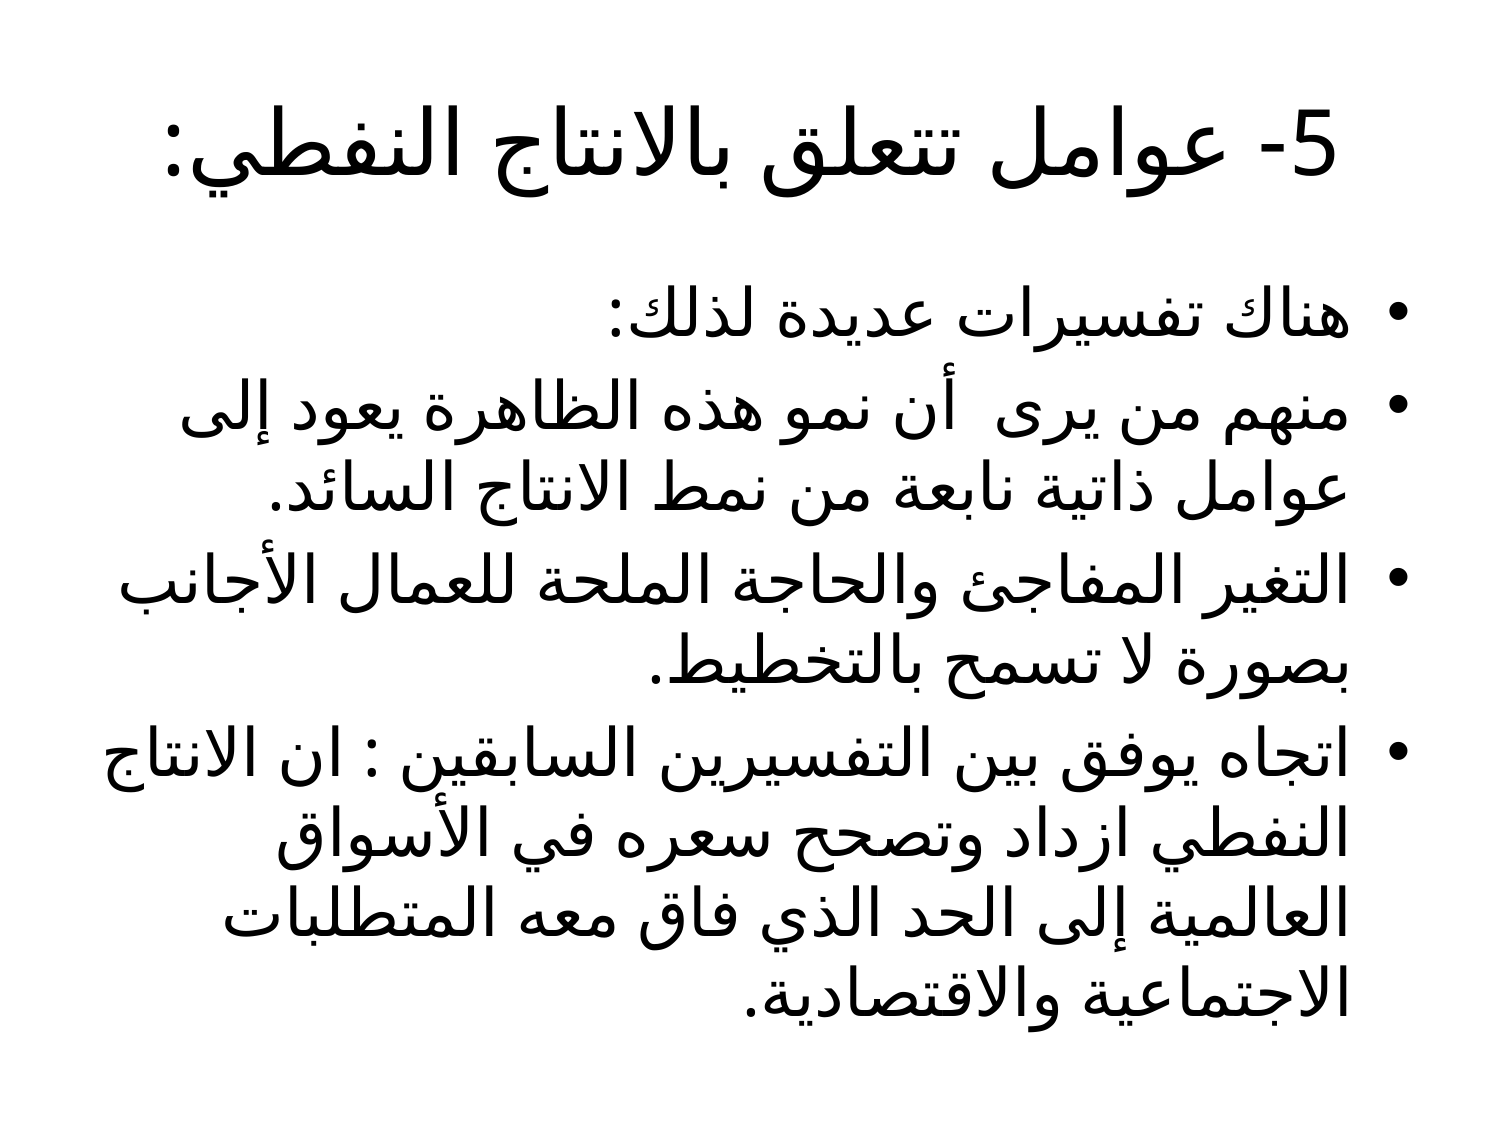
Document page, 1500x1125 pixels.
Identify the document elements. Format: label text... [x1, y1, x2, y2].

list هناك تفسيرات عديدة لذلك: منهم من يرى أن نمو هذه الظاهرة يعود إلى عوامل ذاتية نابعة من نمط الانتاج السائد. التغير المفاجئ والحاجة الملحة للعمال الأجانب بصورة لا تسمح بالتخطيط. اتجاه يوفق بين التفسيرين السابقين : ان الانتاج النفطي ازداد وتصحح سعره في الأسواق العالمية إلى الحد الذي فاق معه المتطلبات الاجتماعية والاقتصادية. [75, 262, 1425, 1005]
title 5- عوامل تتعلق بالانتاج النفطي: [75, 45, 1425, 233]
